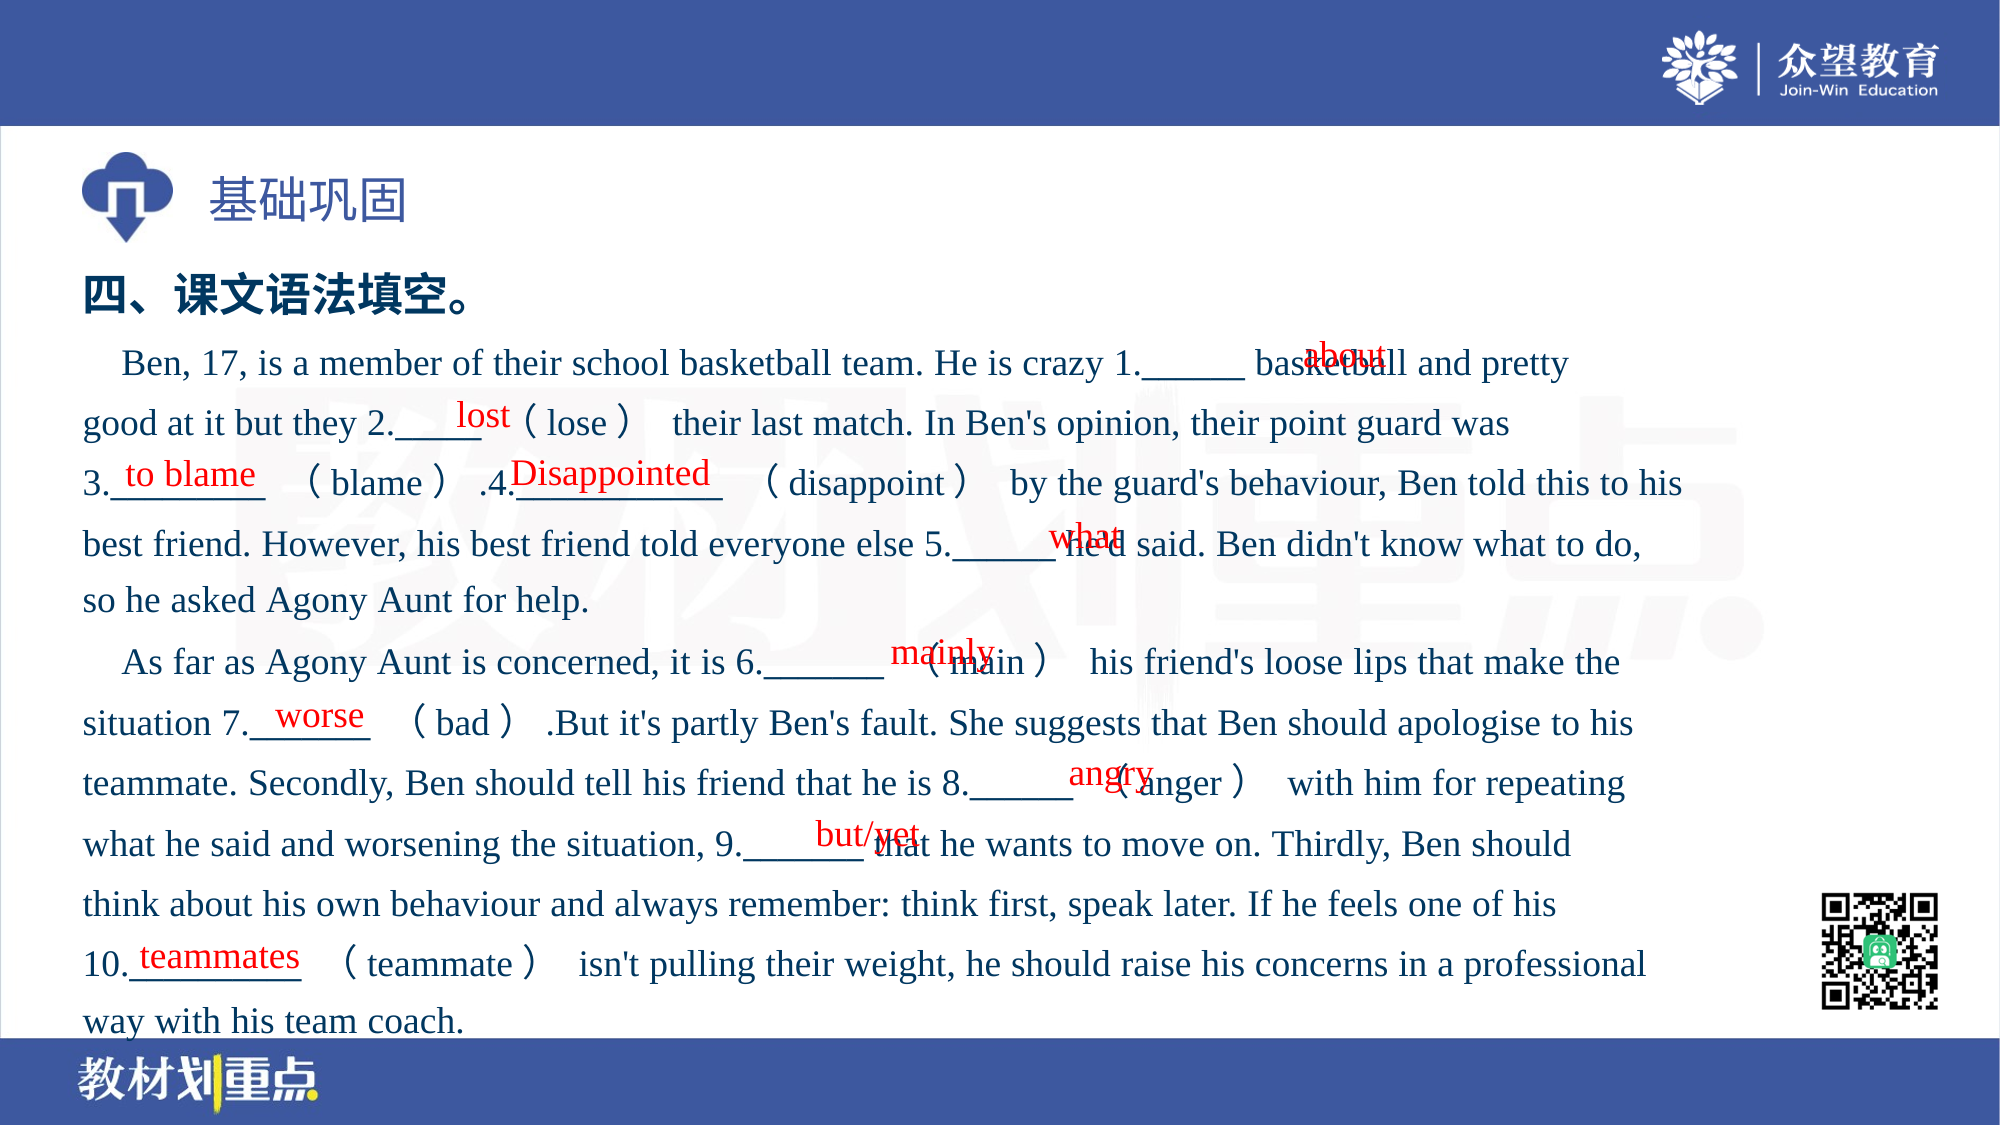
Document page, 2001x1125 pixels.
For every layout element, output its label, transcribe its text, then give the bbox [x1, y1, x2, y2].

text_box teammates [126, 918, 314, 972]
text_box As far as Agony Aunt is concerned, it is 6._______ （main） his friend's loose lips that make the situation 7._______ （bad）.But it's partly Ben's fault. She suggests that Ben should apologise to his teammate. Secondly, Ben should tell his friend that he is 8.______ （anger） with him for repeating what he said and worsening the situation, 9._______ that he wants to move on. Thirdly, Ben should think about his own behaviour and always remember: think first, speak later. If he feels one of his 10.__________ （teammate） isn't pulling their weight, he should raise his concerns in a professional way with his team coach. [82, 621, 1817, 1036]
text_box Ben, 17, is a member of their school basketball team. He is crazy 1.______ basketball and pretty good at it but they 2._____ （lose） their last match. In Ben's opinion, their point guard was 3._________ （blame）.4.____________ （disappoint） by the guard's behaviour, Ben told this to his best friend. However, his best friend told everyone else 5.______ he'd said. Ben didn't know what to do, so he asked Agony Aunt for help. [82, 322, 1817, 616]
text_box to blame [107, 437, 275, 489]
text_box 四、课文语法填空。 [82, 247, 1817, 315]
text_box what [1035, 497, 1136, 551]
text_box mainly [877, 613, 1009, 668]
text_box worse [261, 676, 379, 730]
text_box angry [1054, 734, 1168, 789]
text_box lost [442, 376, 525, 431]
text_box Disappointed [496, 435, 725, 489]
text_box but/yet [802, 795, 934, 849]
picture [0, 0, 2000, 1125]
text_box about [1289, 316, 1401, 370]
